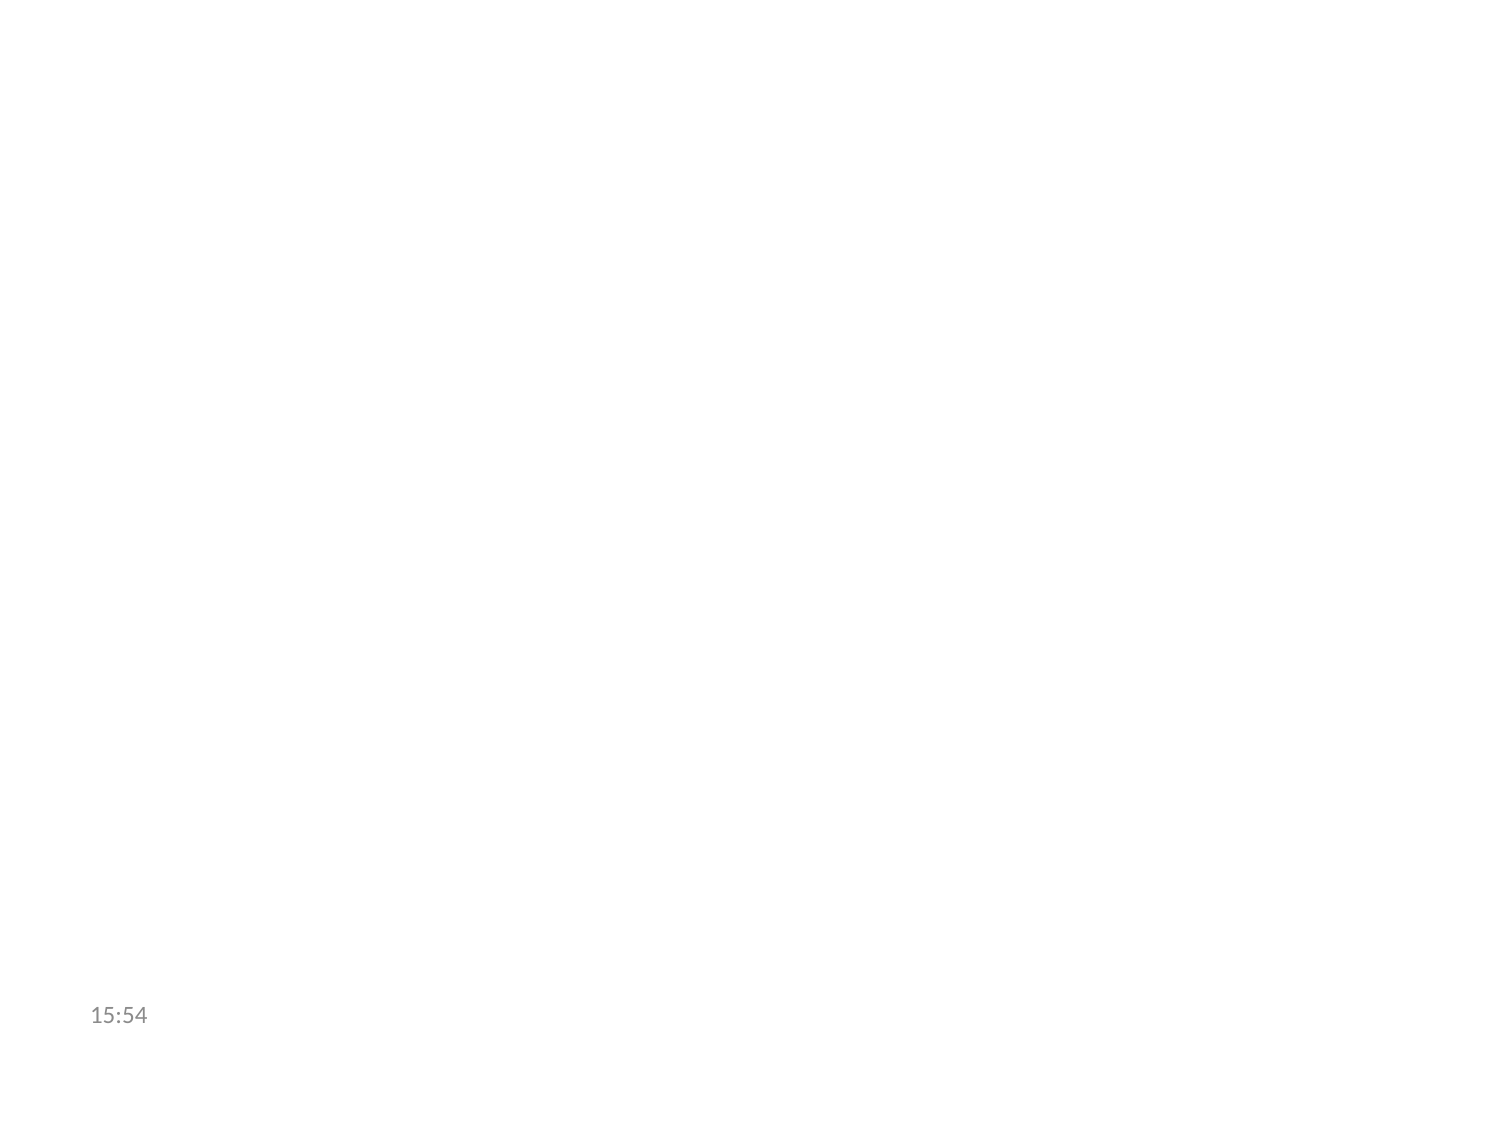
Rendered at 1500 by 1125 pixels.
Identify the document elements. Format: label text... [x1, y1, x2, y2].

text_box 15:35 [75, 983, 425, 1044]
